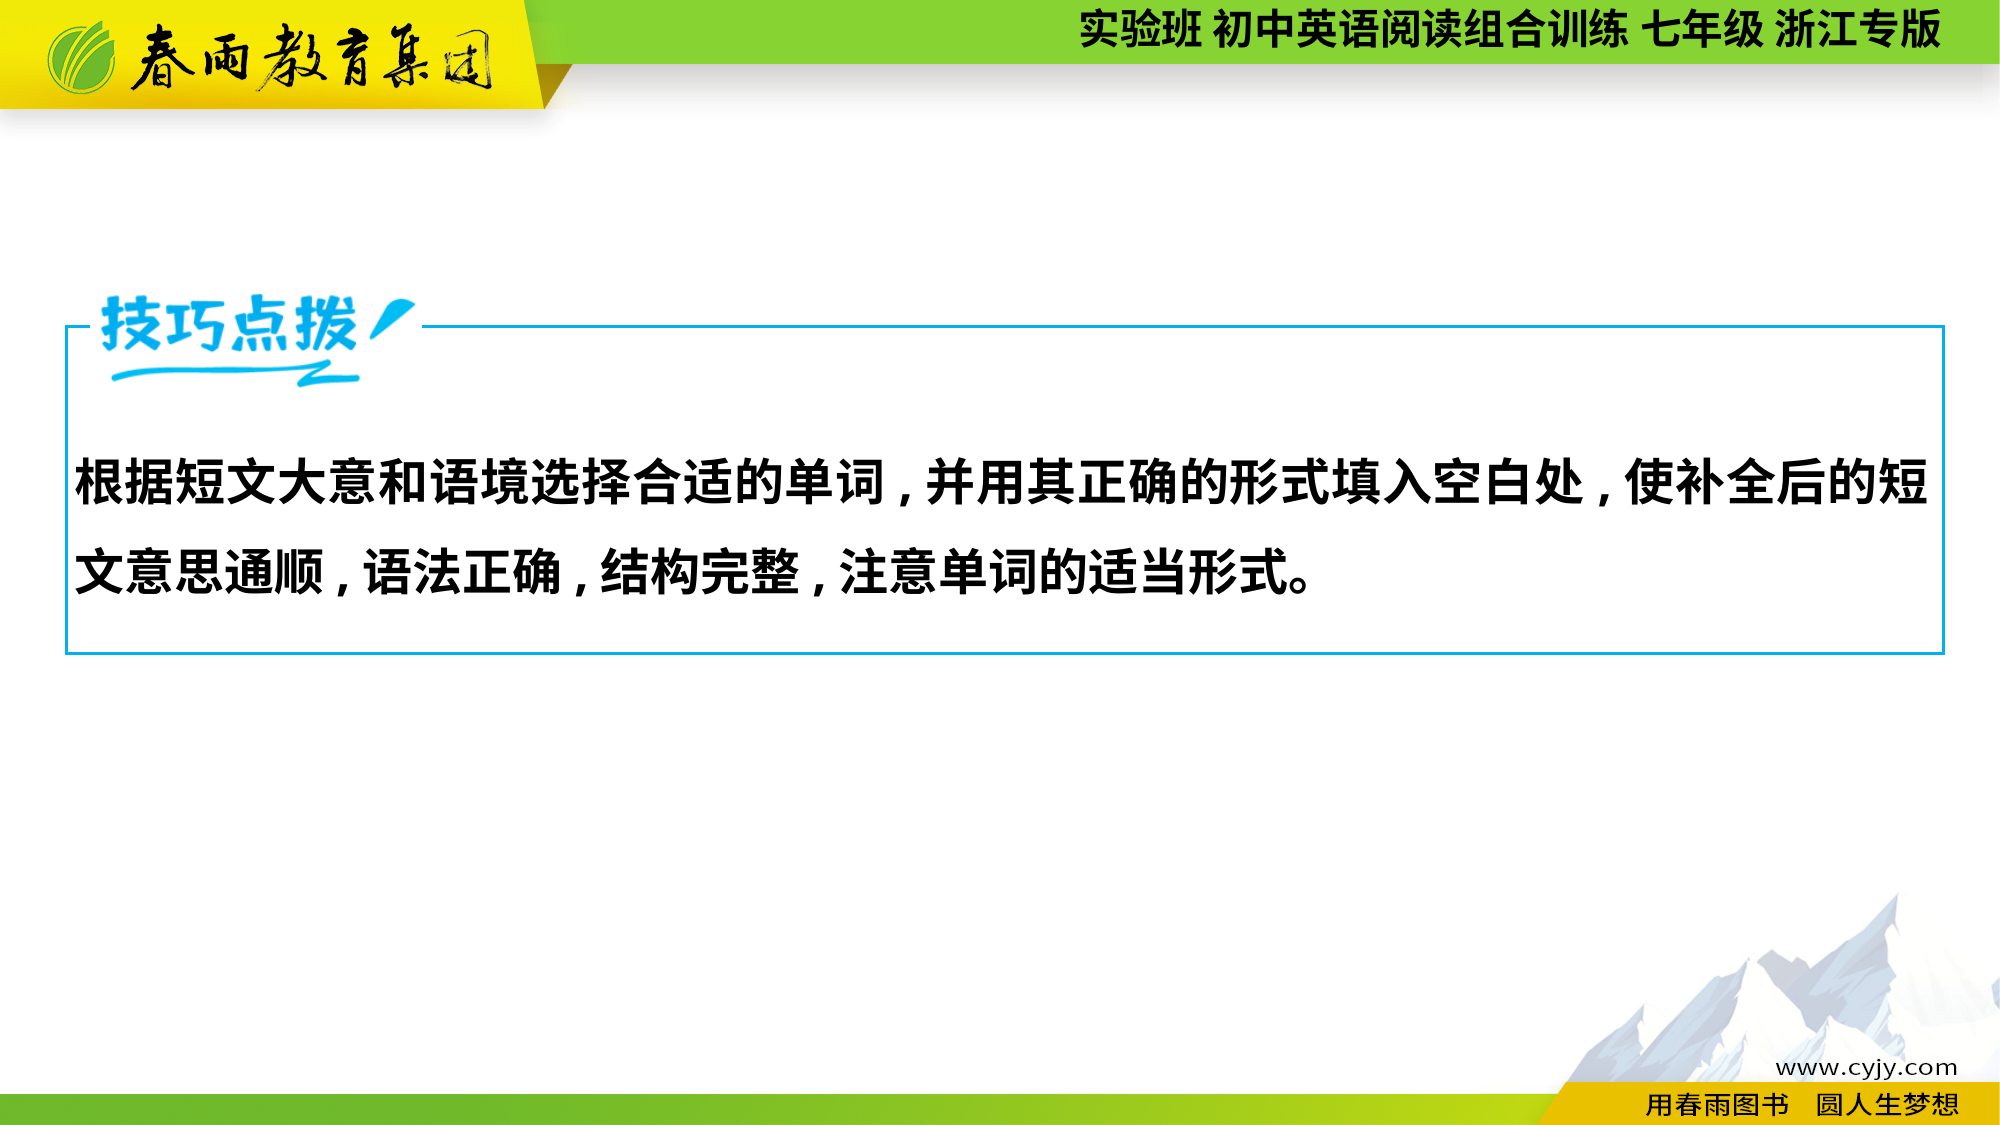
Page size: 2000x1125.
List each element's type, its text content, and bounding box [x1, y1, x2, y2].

list 根据短文大意和语境选择合适的单词,并用其正确的形式填入空白处,使补全后的短文意思通顺,语法正确,结构完整,注意单词的适当形式。 [59, 412, 66, 598]
text_box [66, 326, 1944, 654]
picture [0, 0, 2000, 1125]
